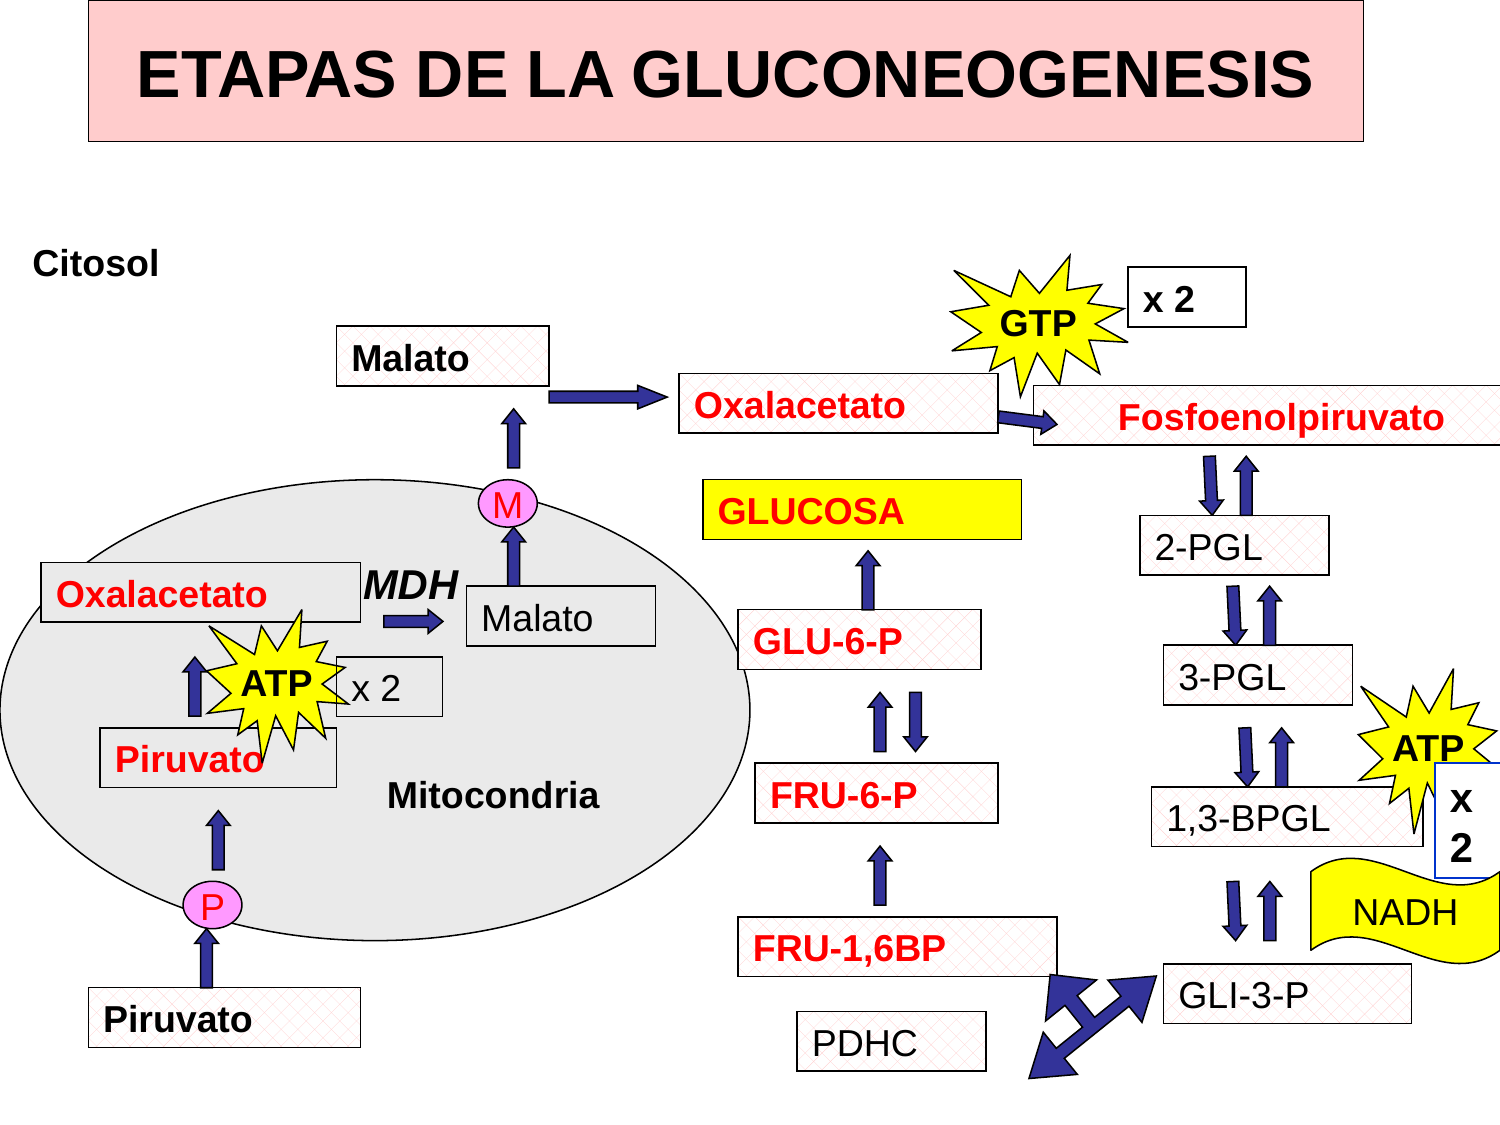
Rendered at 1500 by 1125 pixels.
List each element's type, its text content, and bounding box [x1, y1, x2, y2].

text_box [0, 502, 673, 941]
text_box [87, 479, 512, 586]
text_box M [478, 479, 538, 528]
text_box [383, 616, 443, 634]
text_box [501, 527, 526, 587]
text_box [206, 810, 231, 870]
text_box Piruvato [88, 987, 361, 1048]
text_box Malato [466, 586, 656, 646]
text_box [549, 385, 668, 409]
text_box [194, 928, 219, 988]
title ETAPAS DE LA GLUCONEOGENESIS [88, 0, 1364, 142]
text_box [501, 408, 526, 468]
text_box ATP [206, 609, 336, 764]
text_box Citosol [17, 231, 254, 292]
text_box Piruvato [100, 727, 337, 788]
text_box Malato [336, 326, 550, 386]
text_box Mitocondria [372, 763, 673, 823]
text_box x 2 [336, 656, 443, 717]
text_box P [183, 881, 242, 929]
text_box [678, 255, 1500, 1089]
text_box [183, 657, 206, 717]
text_box Oxalacetato [41, 562, 361, 623]
text_box MDH [348, 550, 491, 616]
